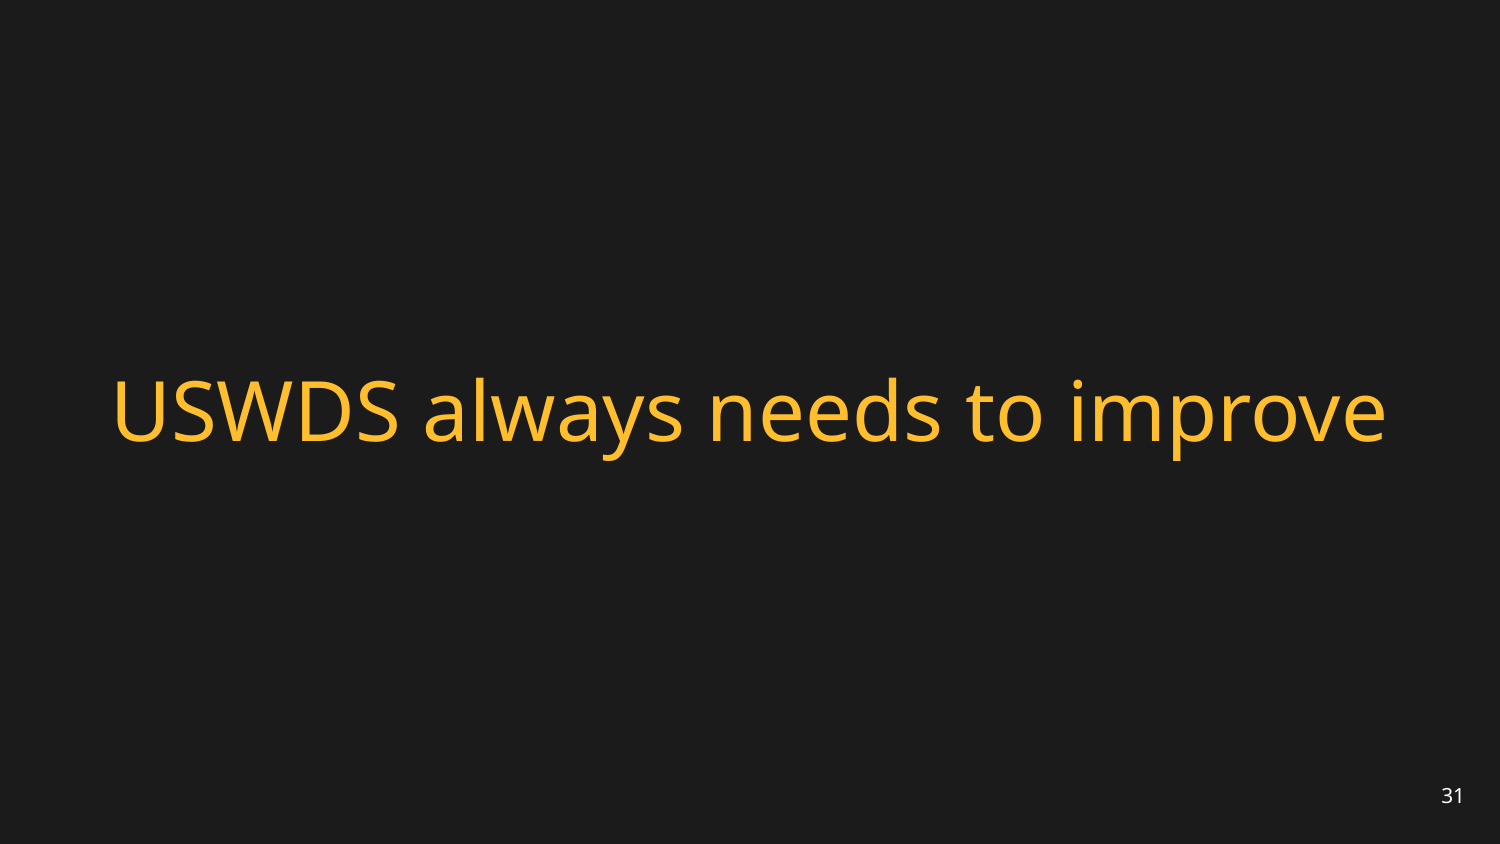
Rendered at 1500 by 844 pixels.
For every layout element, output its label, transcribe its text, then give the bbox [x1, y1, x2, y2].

title USWDS always needs to improve [51, 72, 1449, 753]
slide_number 31 [1389, 764, 1480, 830]
